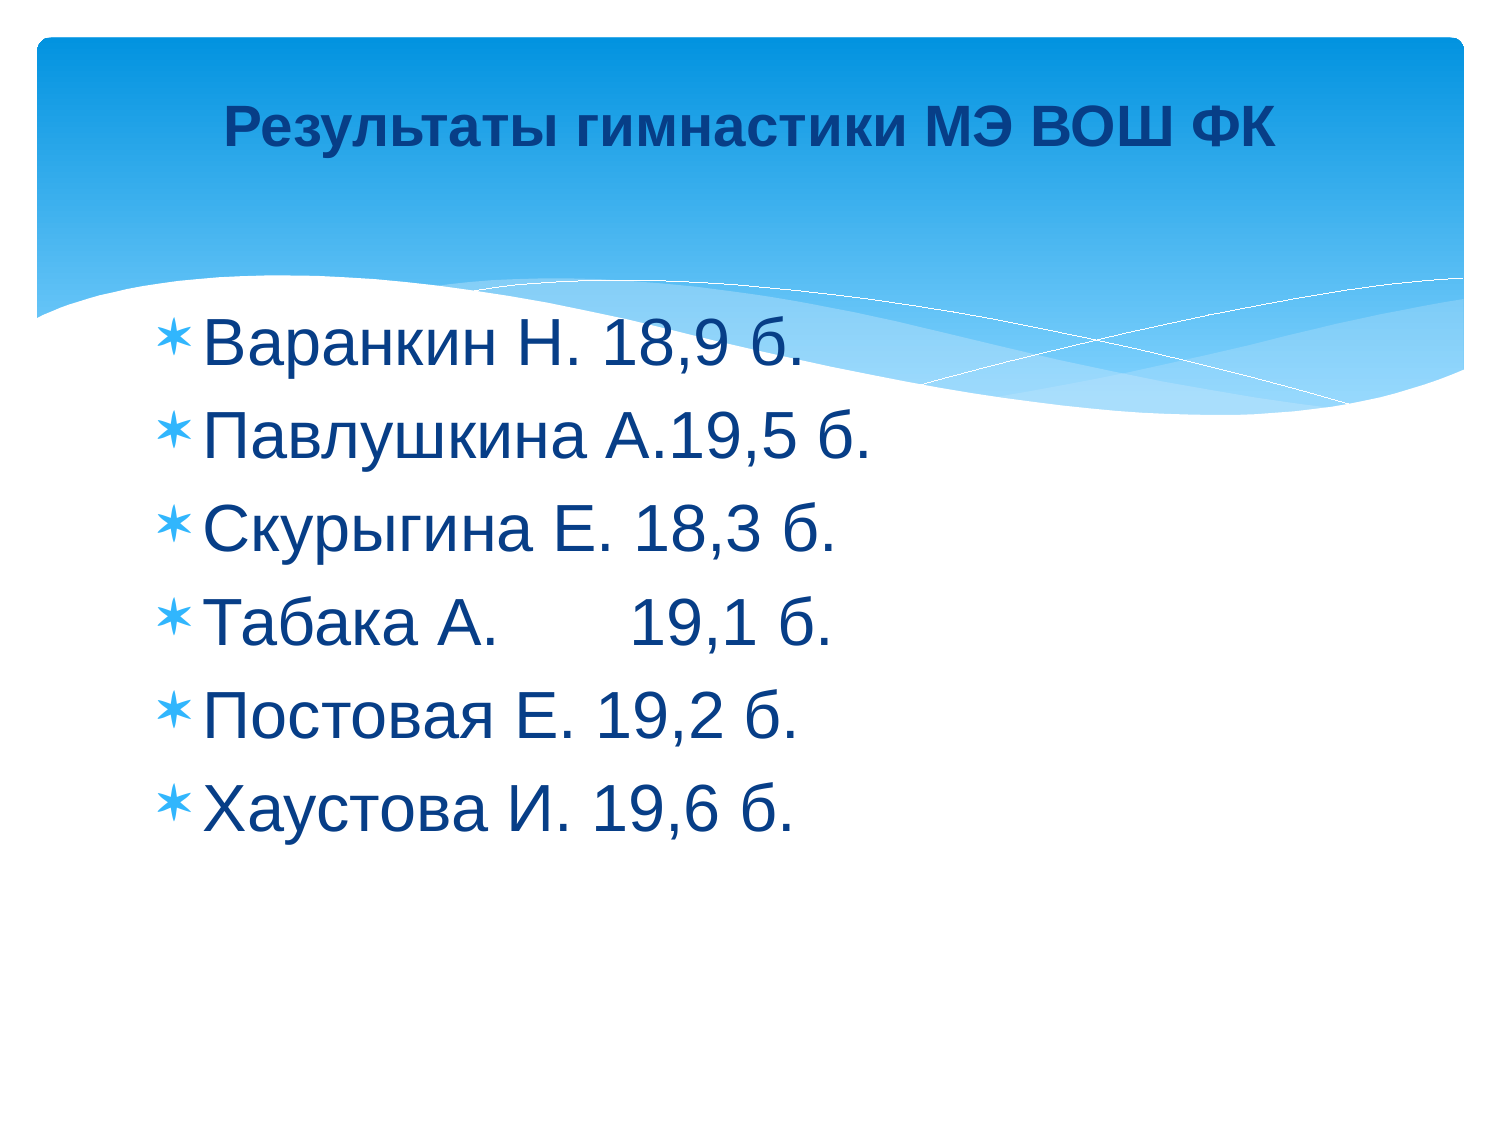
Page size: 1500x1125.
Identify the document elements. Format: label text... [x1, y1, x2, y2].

list Варанкин Н. 18,9 б. Павлушкина А.19,5 б. Скурыгина Е. 18,3 б. Табака А. 19,1 б. Постовая Е. 19,2 б. Хаустова И. 19,6 б. [142, 290, 1359, 1006]
title Результаты гимнастики МЭ ВОШ ФК [74, 55, 1426, 262]
